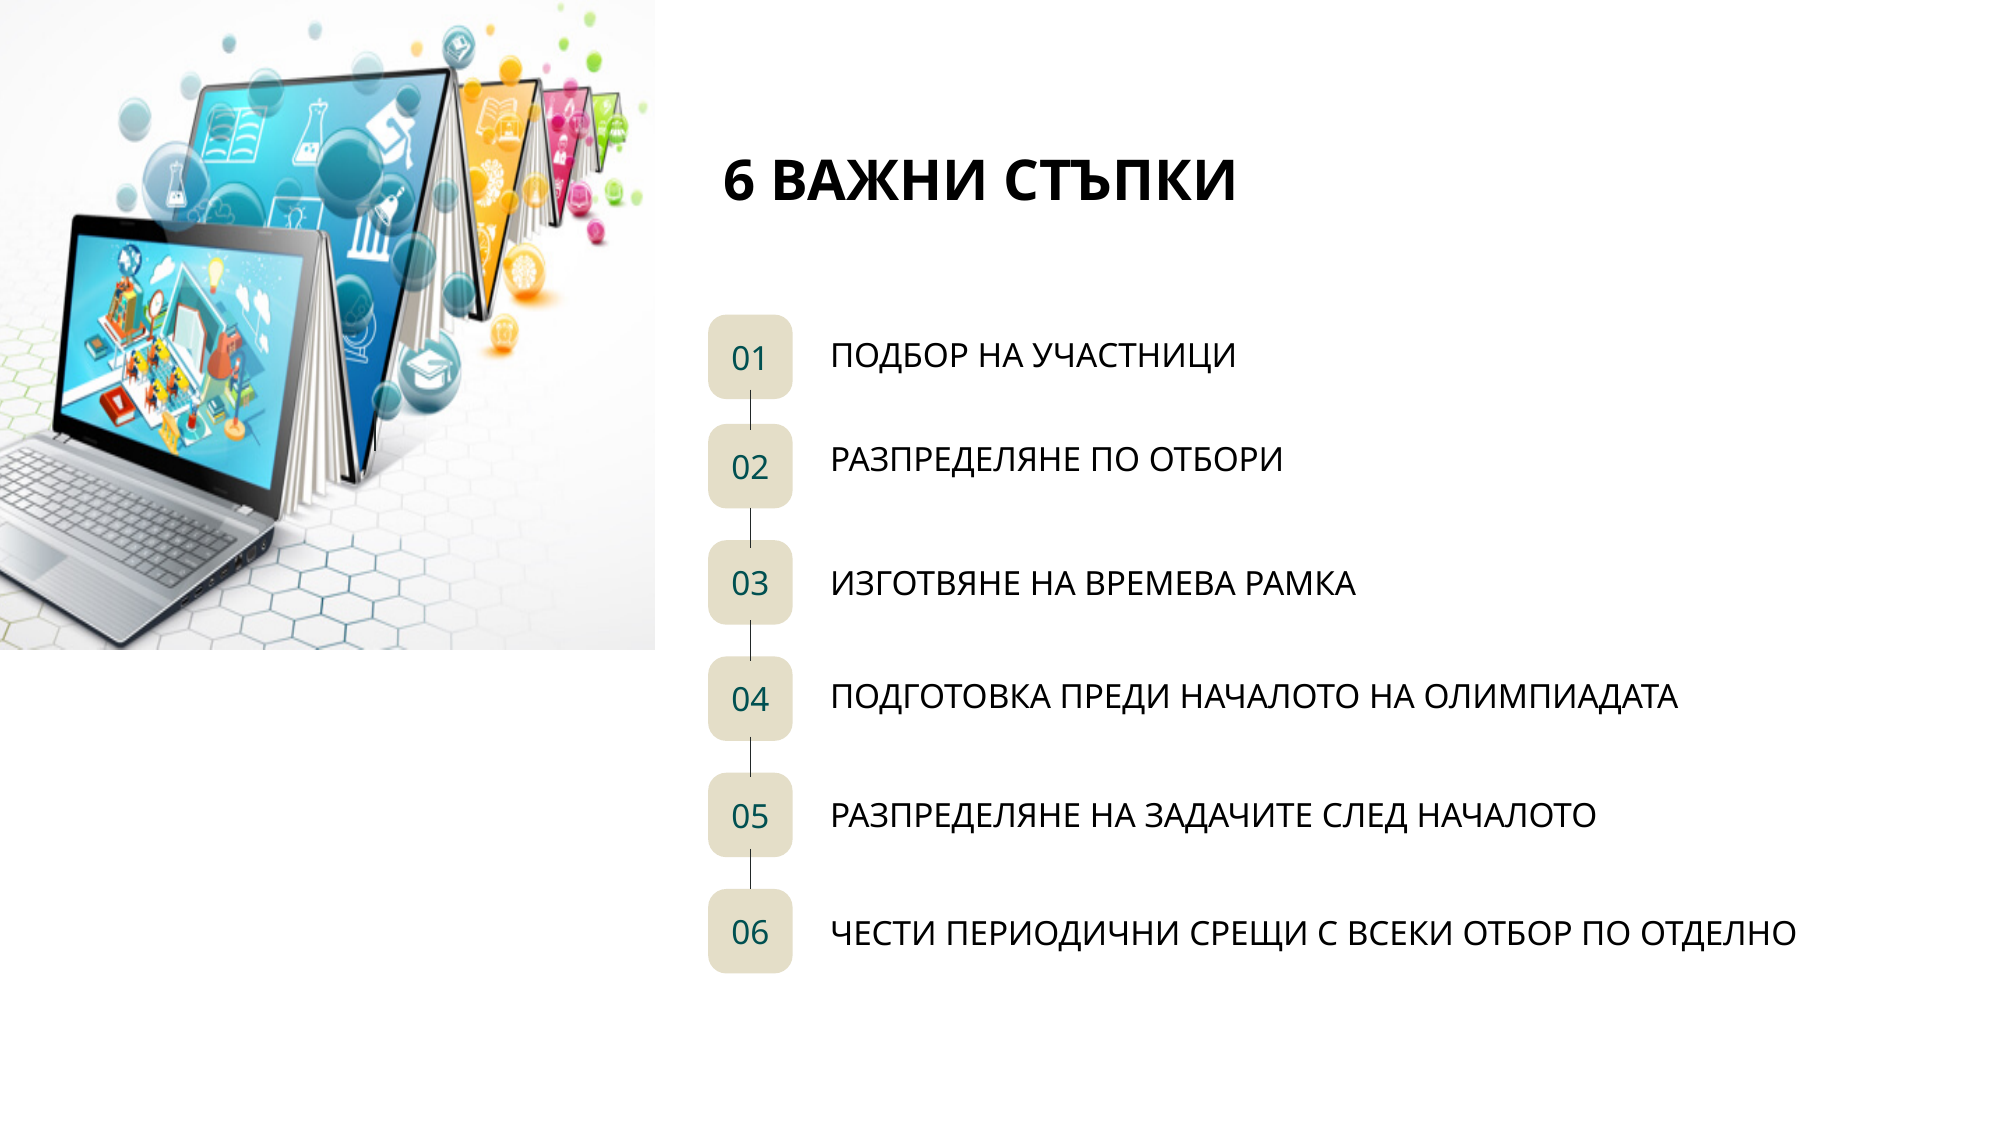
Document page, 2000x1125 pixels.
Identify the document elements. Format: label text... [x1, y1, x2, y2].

picture [0, 0, 656, 651]
text_box ПОДБОР НА УЧАСТНИЦИ [815, 318, 1311, 389]
text_box 05 [708, 772, 793, 858]
text_box РАЗПРЕДЕЛЯНЕ НА ЗАДАЧИТЕ СЛЕД НАЧАЛОТО [815, 778, 1764, 849]
text_box 06 [708, 888, 793, 974]
text_box 01 [708, 314, 793, 400]
text_box 02 [708, 423, 793, 509]
text_box 04 [708, 656, 793, 741]
text_box ИЗГОТВЯНЕ НА ВРЕМЕВА РАМКА [815, 546, 1428, 617]
text_box 03 [708, 540, 793, 625]
text_box РАЗПРЕДЕЛЯНЕ ПО ОТБОРИ [815, 423, 1345, 494]
text_box ЧЕСТИ ПЕРИОДИЧНИ СРЕЩИ С ВСЕКИ ОТБОР ПО ОТДЕЛНО [815, 897, 1869, 968]
text_box ПОДГОТОВКА ПРЕДИ НАЧАЛОТО НА ОЛИМПИАДАТА [815, 660, 1799, 731]
text_box 6 ВАЖНИ СТЪПКИ [708, 128, 1418, 226]
